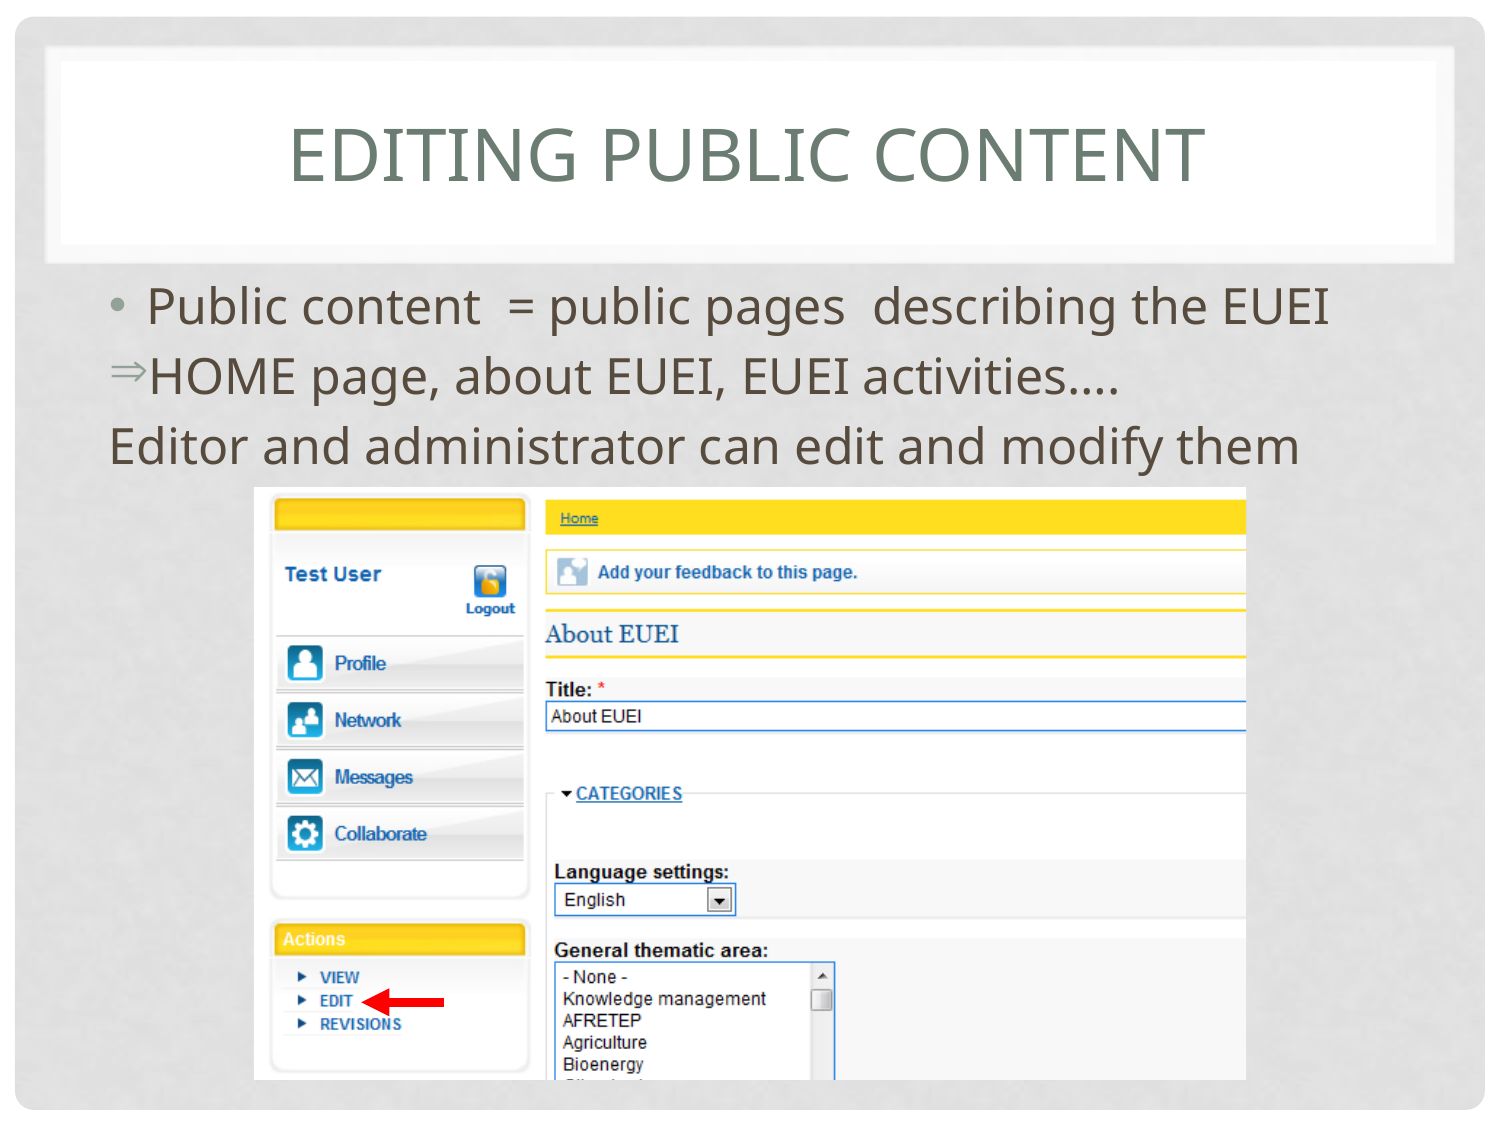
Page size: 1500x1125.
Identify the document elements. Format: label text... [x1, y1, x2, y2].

title Editing public content [69, 66, 1425, 238]
picture [253, 487, 1247, 1080]
list Public content = public pages describing the EUEI HOME page, about EUEI, EUEI activities…. Editor and administrator can edit and modify them [75, 267, 1425, 504]
